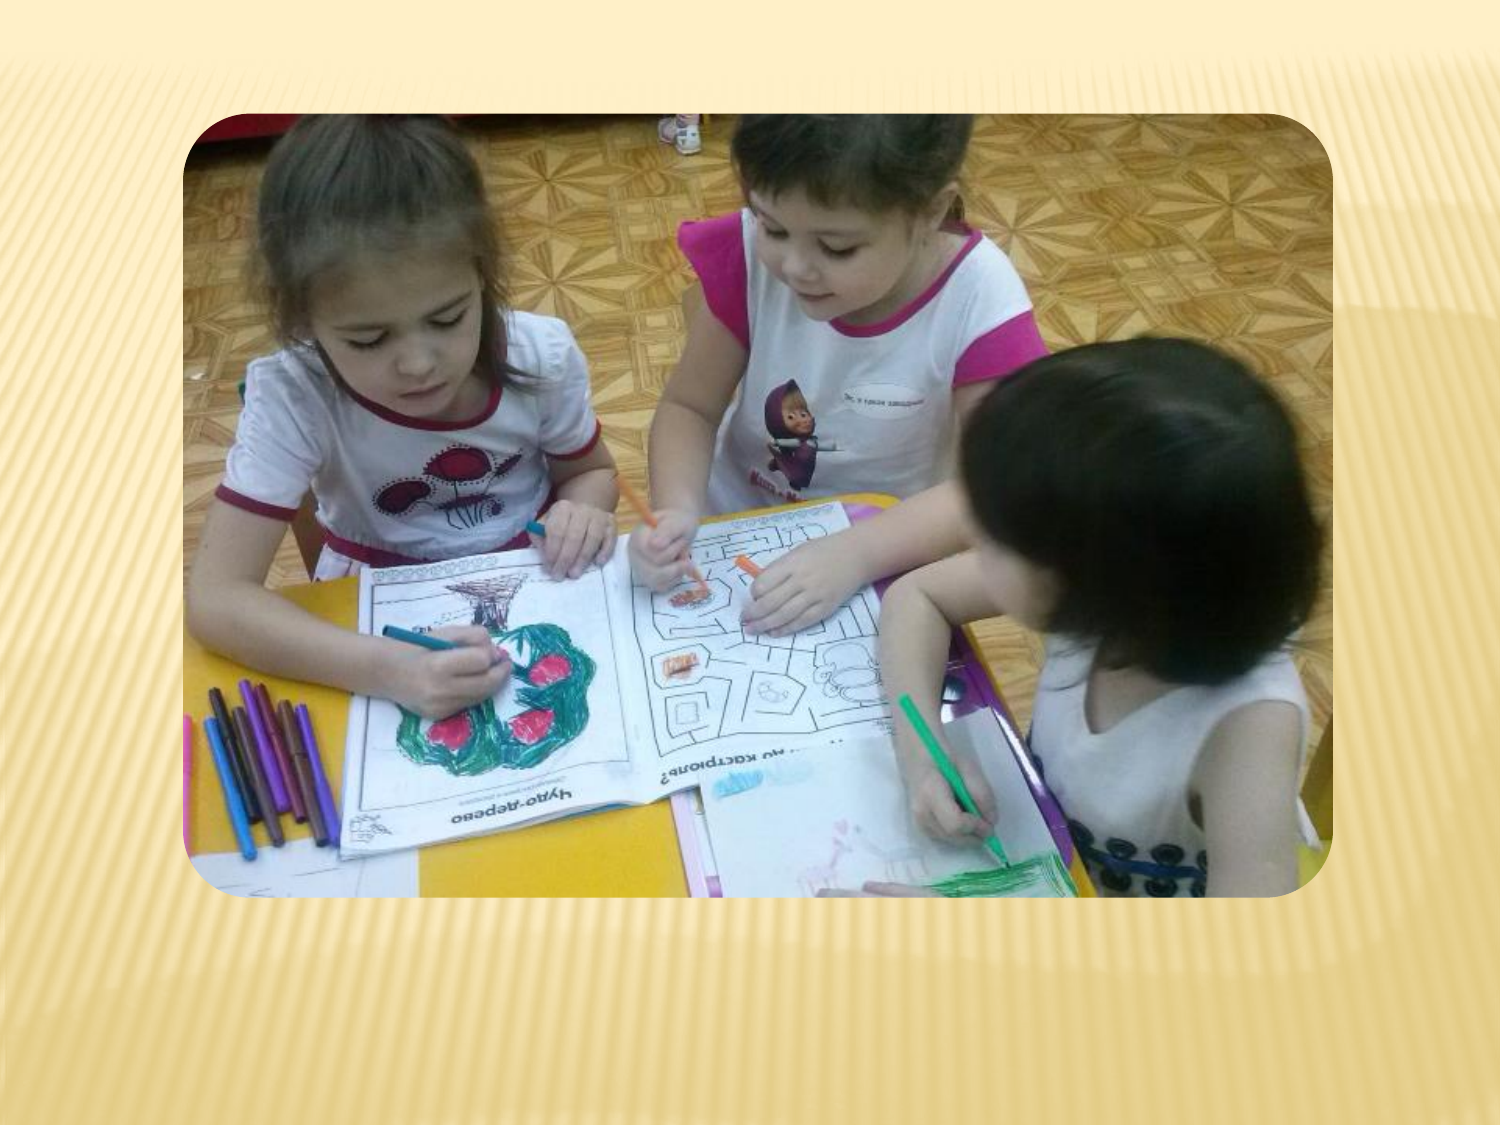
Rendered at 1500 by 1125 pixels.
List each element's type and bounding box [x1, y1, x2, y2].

picture [182, 113, 1334, 898]
